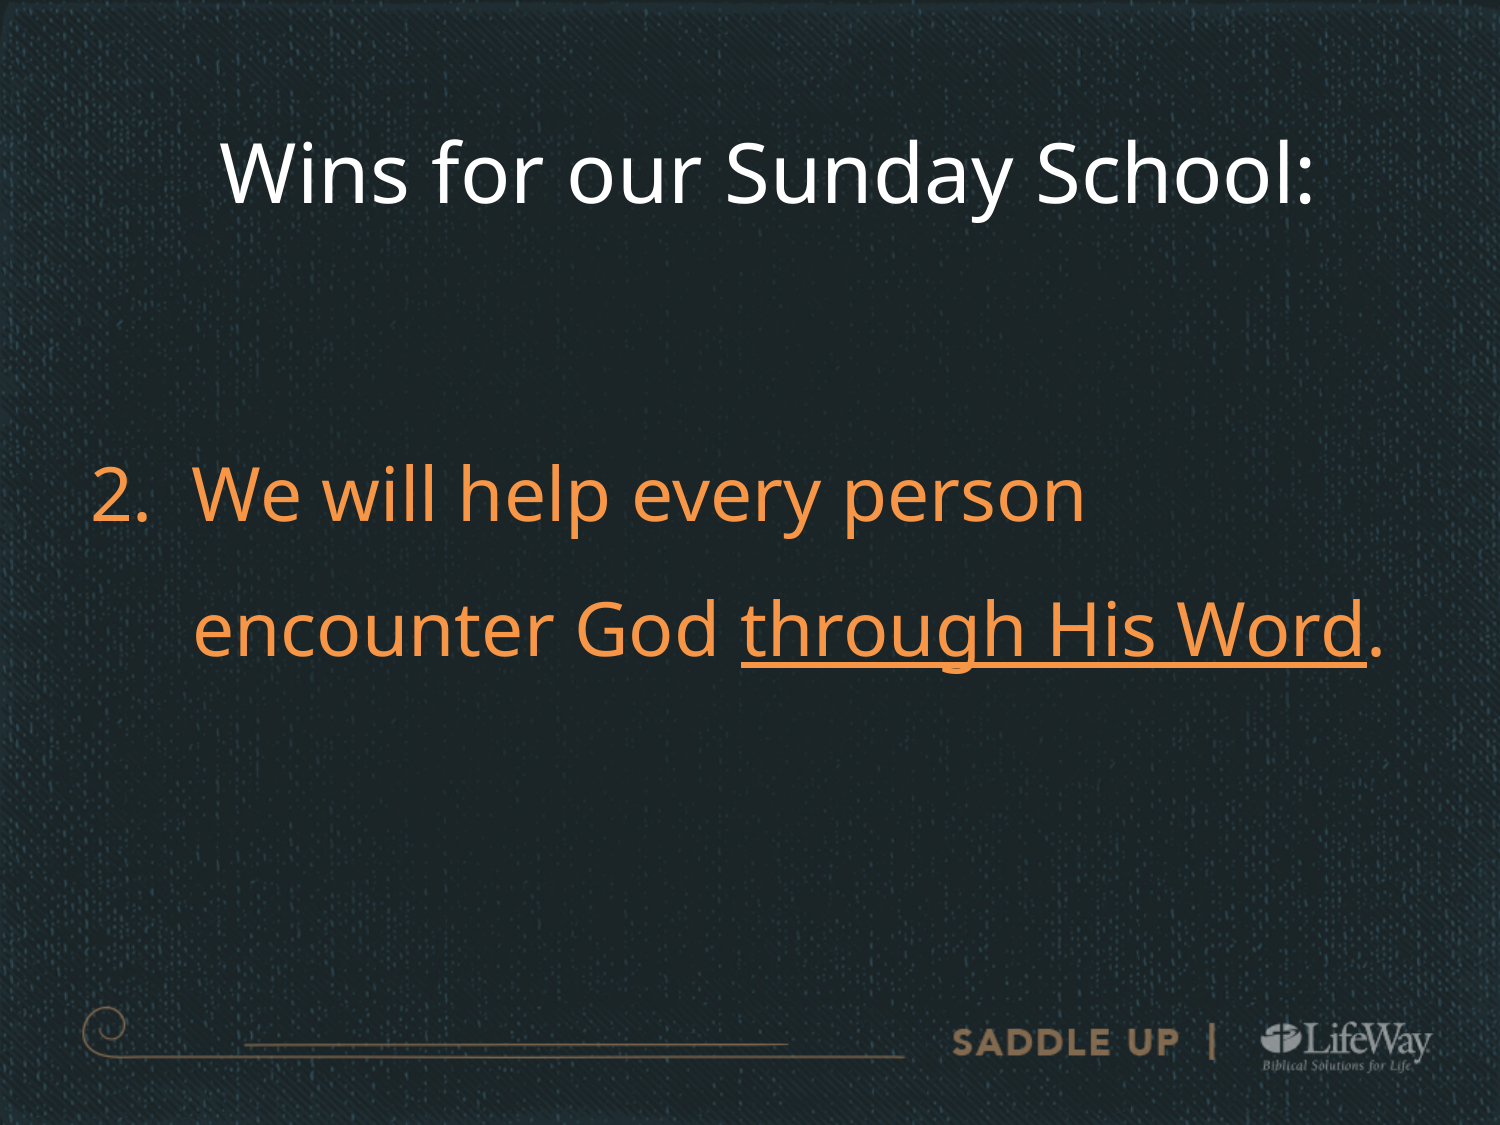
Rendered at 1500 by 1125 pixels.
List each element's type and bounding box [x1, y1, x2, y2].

list [0, 0, 1500, 1125]
